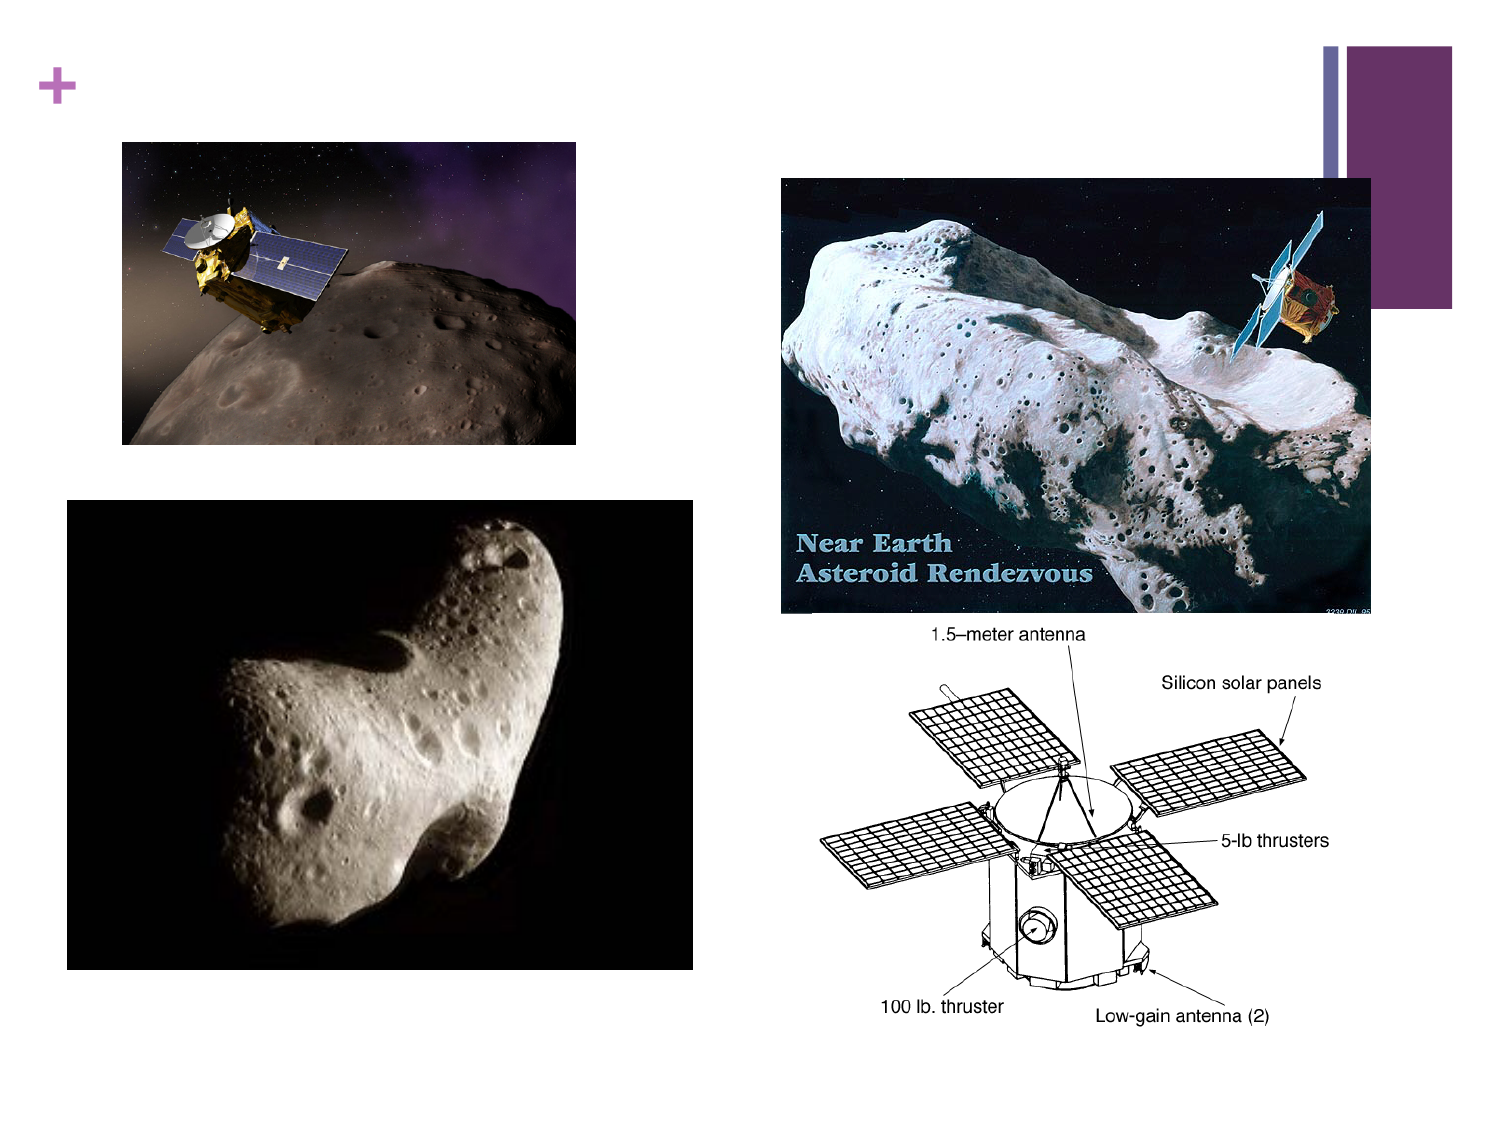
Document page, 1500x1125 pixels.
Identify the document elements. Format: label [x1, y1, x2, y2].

picture [121, 141, 576, 445]
picture [66, 500, 693, 970]
picture [781, 177, 1371, 1043]
